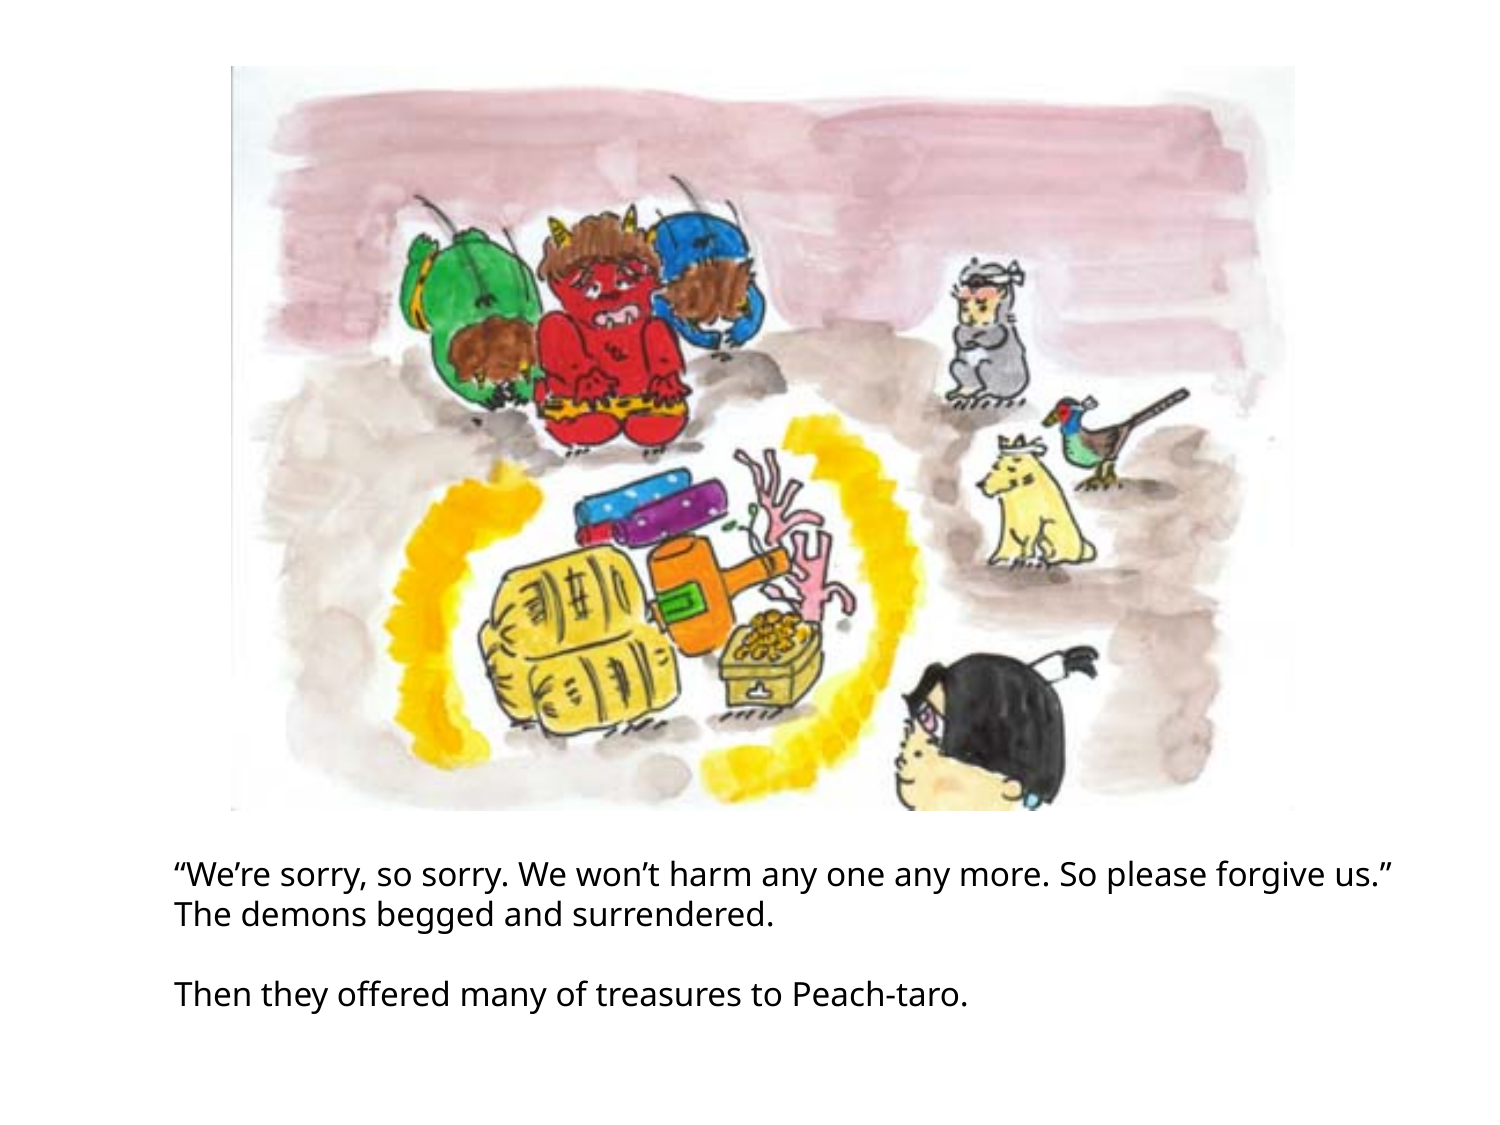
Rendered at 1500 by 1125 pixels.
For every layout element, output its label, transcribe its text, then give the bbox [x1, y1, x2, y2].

text_box “We’re sorry, so sorry. We won’t harm any one any more. So please forgive us.” The demons begged and surrendered. Then they offered many of treasures to Peach-taro. [159, 845, 1412, 1021]
picture [230, 66, 1295, 811]
